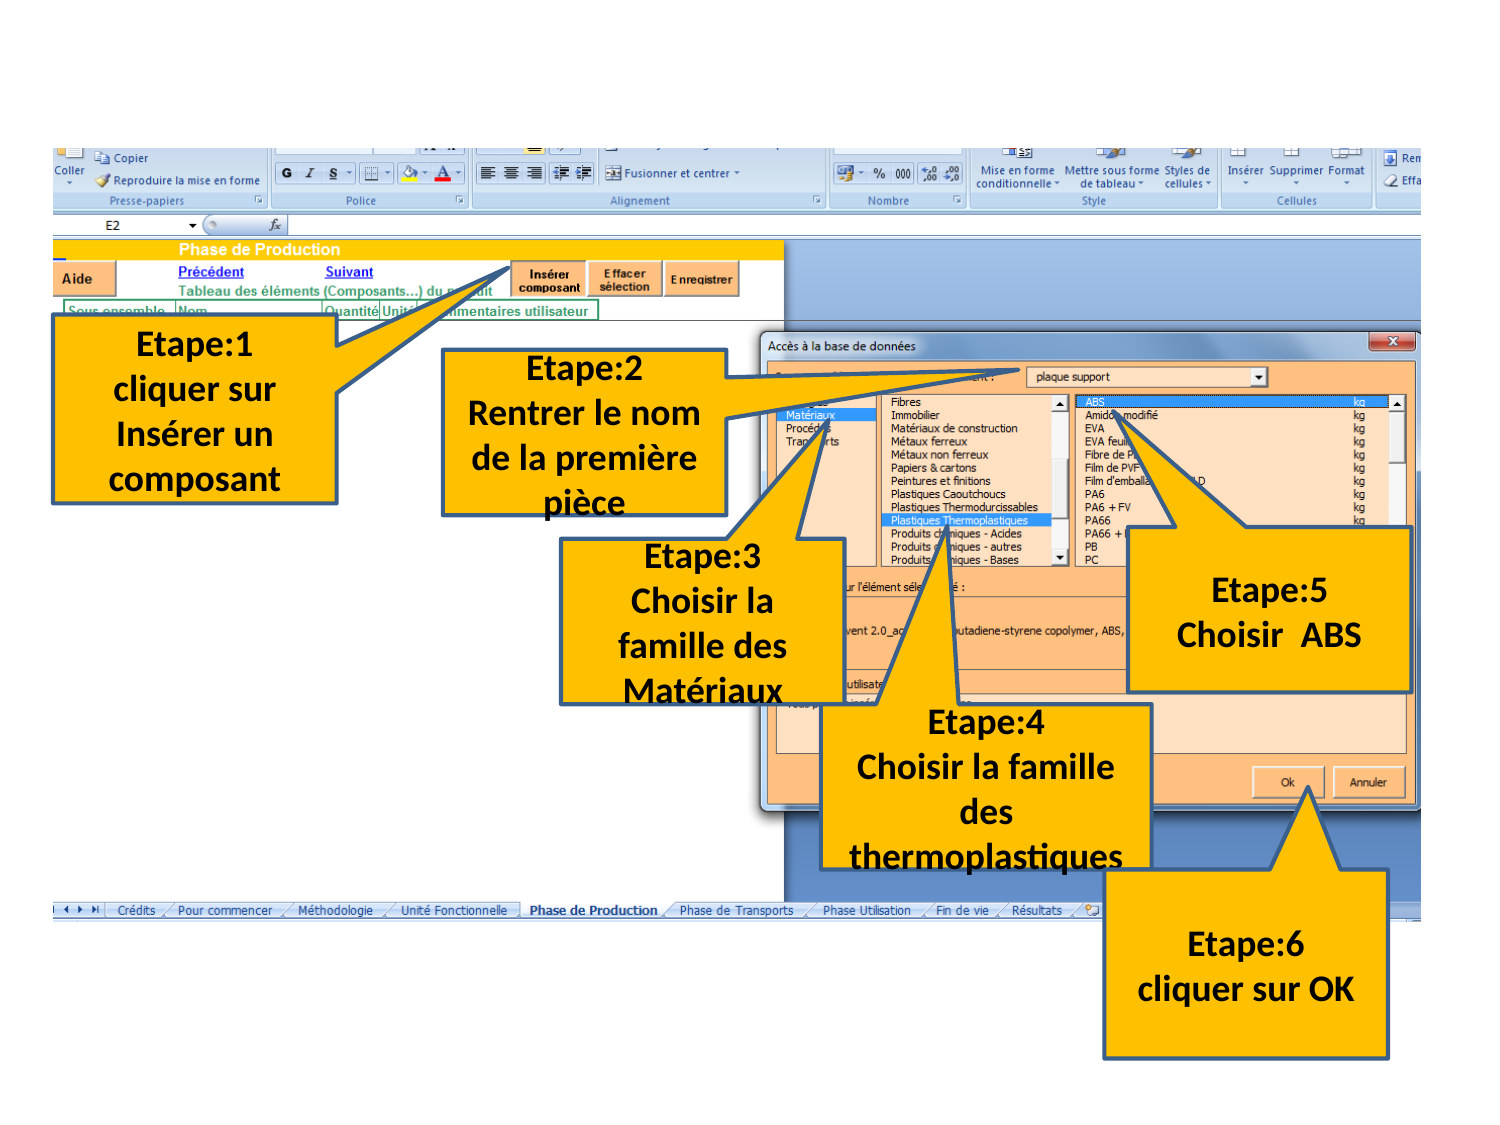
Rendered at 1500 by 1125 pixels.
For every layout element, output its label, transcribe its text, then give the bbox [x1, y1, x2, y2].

text_box Etape:6 cliquer sur OK [1102, 929, 1391, 1061]
picture [52, 148, 1421, 922]
